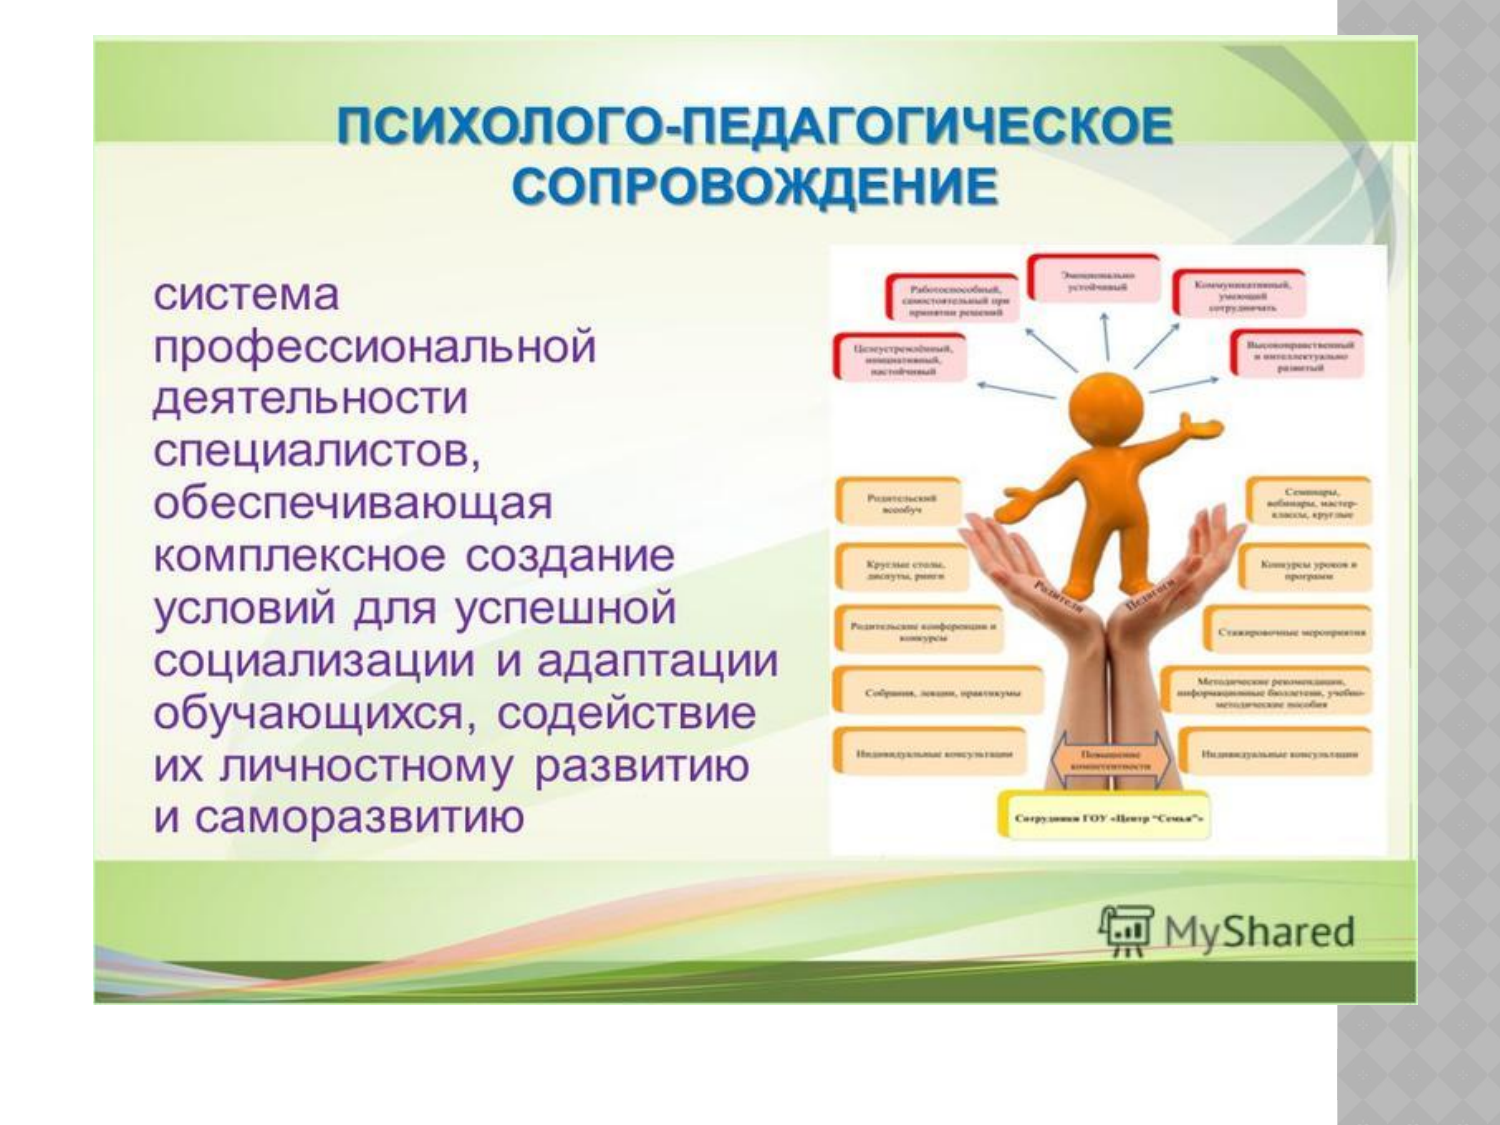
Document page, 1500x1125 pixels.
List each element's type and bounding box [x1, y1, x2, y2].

list [93, 34, 1419, 1006]
